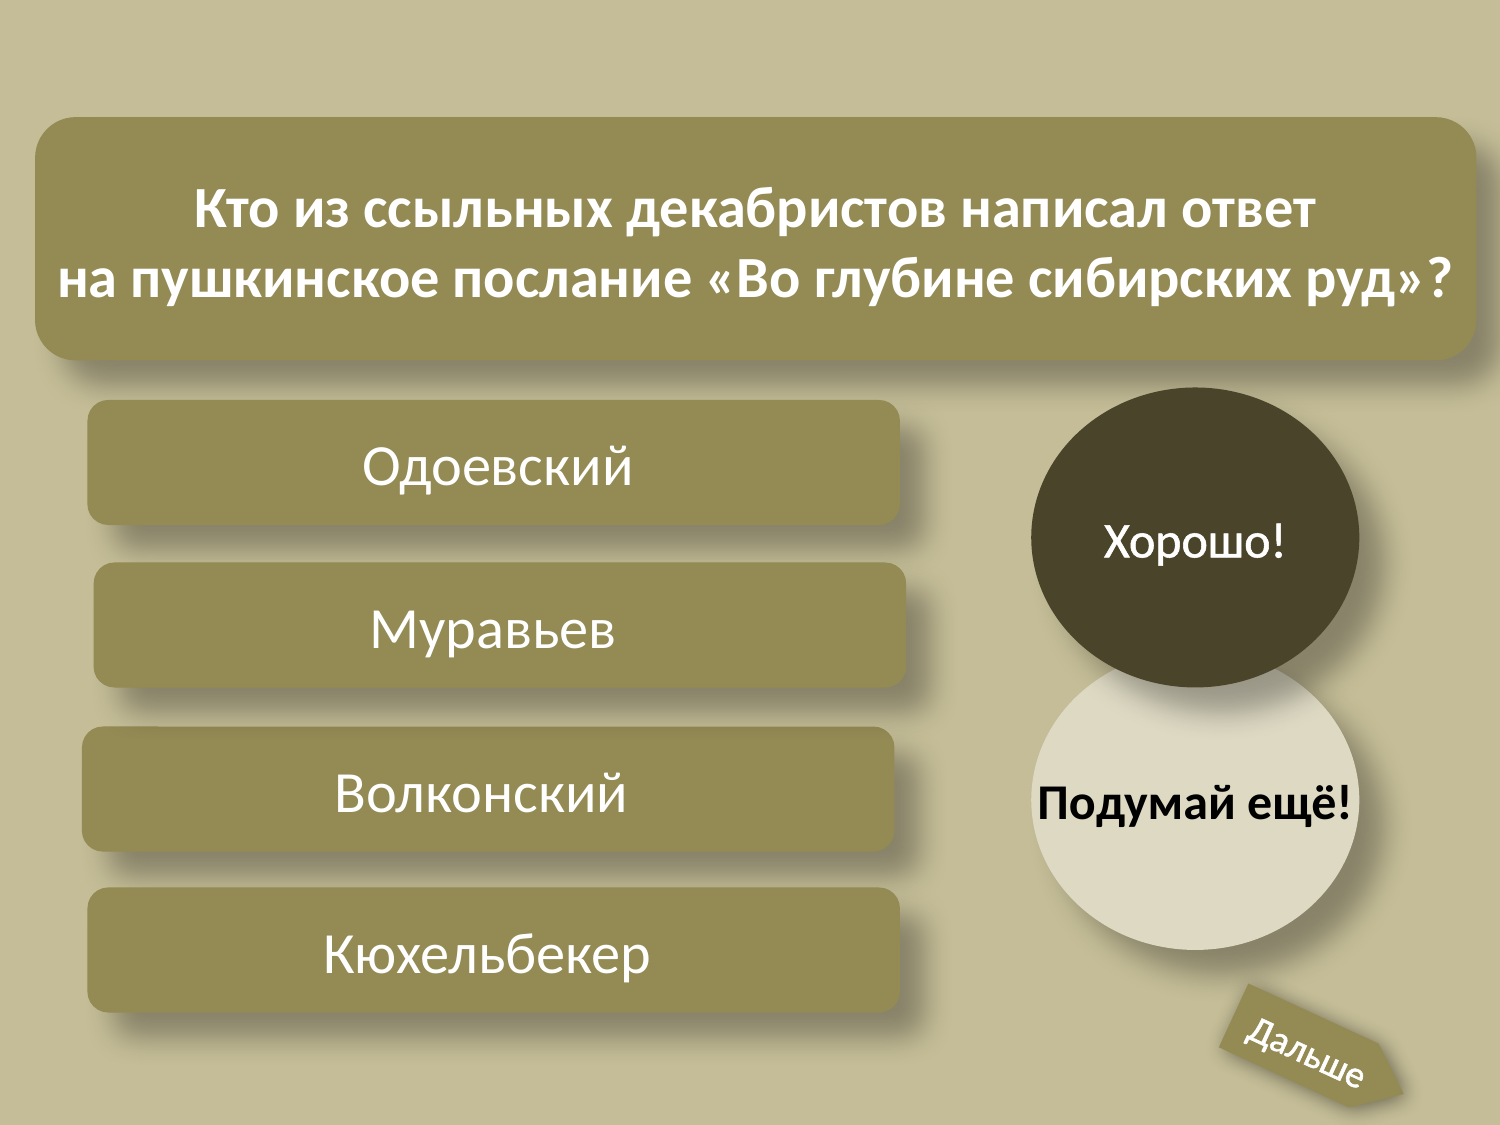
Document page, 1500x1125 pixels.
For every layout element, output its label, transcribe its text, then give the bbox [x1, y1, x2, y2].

text_box Кто из ссыльных декабристов написал ответ на пушкинское послание «Во глубине сибирских руд»? [35, 117, 1477, 361]
text_box Дальше [1218, 983, 1404, 1108]
text_box Одоевский [87, 399, 900, 526]
text_box Хорошо! [1031, 387, 1360, 688]
text_box Кюхельбекер [87, 887, 900, 1013]
text_box Подумай ещё! [1031, 682, 1360, 950]
text_box Муравьев [93, 562, 907, 688]
text_box Волконский [81, 726, 895, 852]
